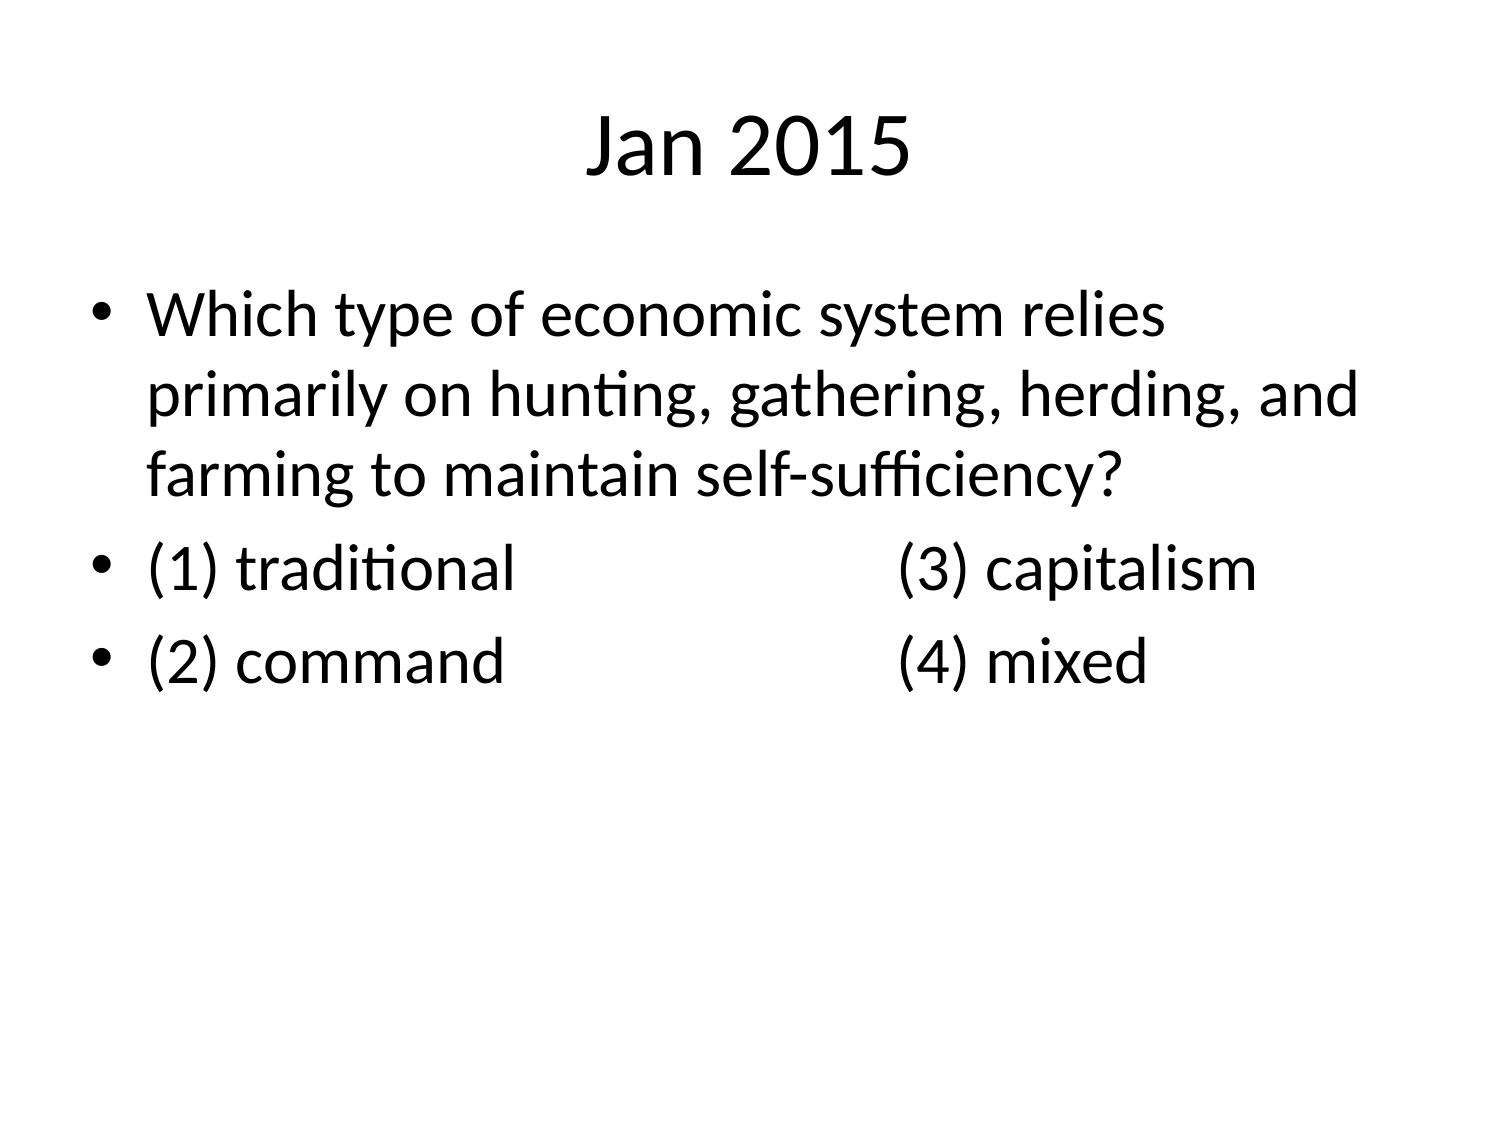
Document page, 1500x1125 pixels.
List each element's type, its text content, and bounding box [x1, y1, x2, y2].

title Jan 2015 [75, 45, 1425, 233]
list Which type of economic system relies primarily on hunting, gathering, herding, and farming to maintain self-sufficiency? (1) traditional (3) capitalism (2) command (4) mixed [75, 262, 1425, 1005]
